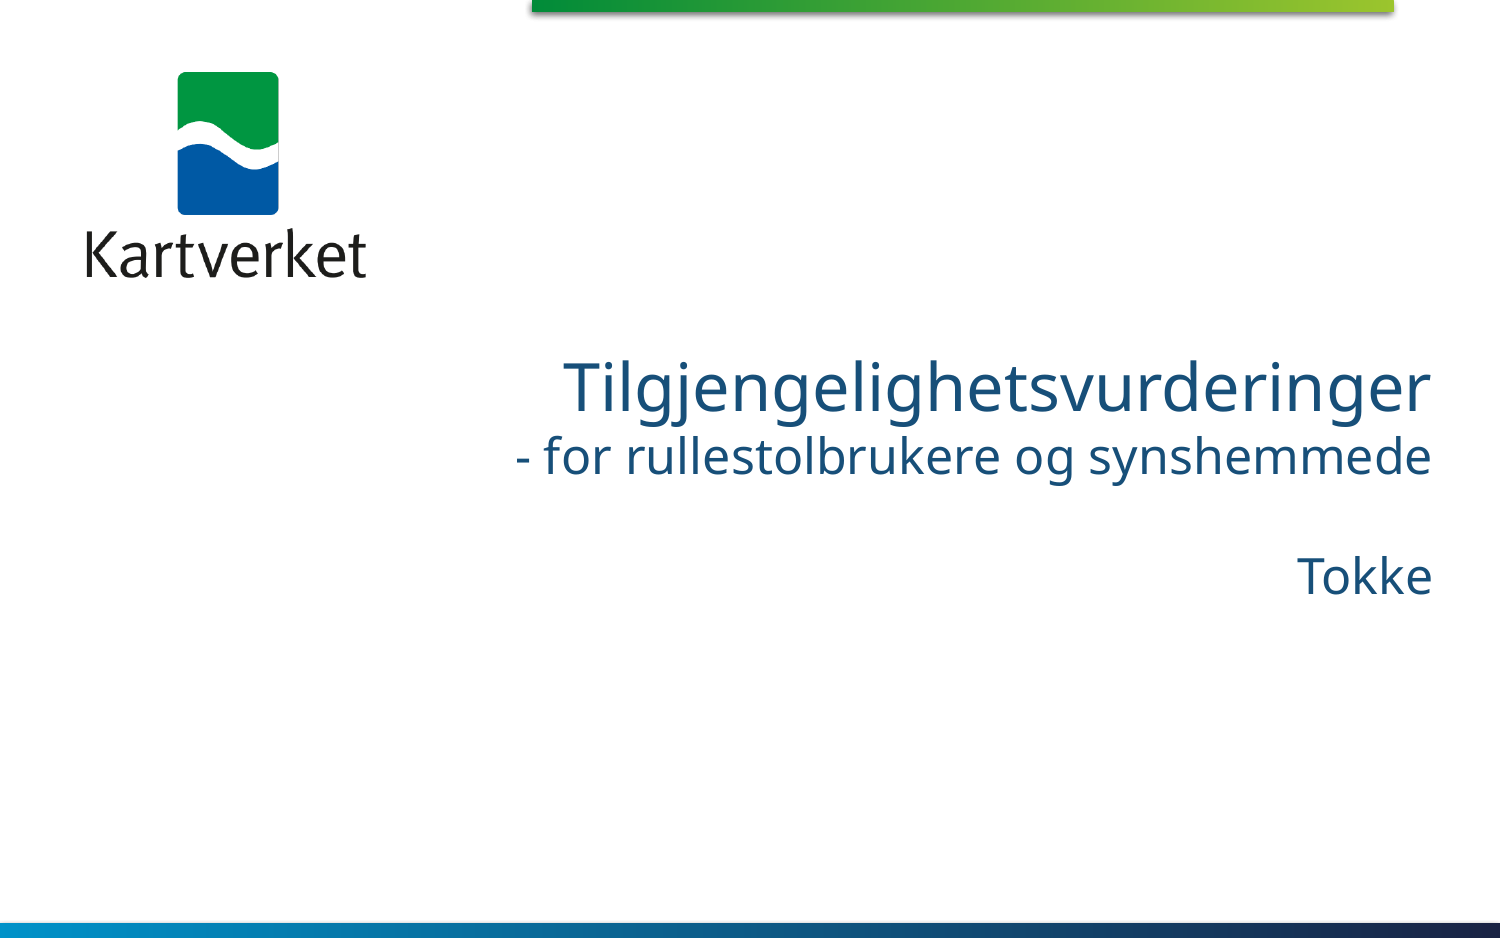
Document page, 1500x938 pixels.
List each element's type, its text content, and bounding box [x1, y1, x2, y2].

text_box Tilgjengelighetsvurderinger - for rullestolbrukere og synshemmede Tokke [66, 337, 1449, 613]
